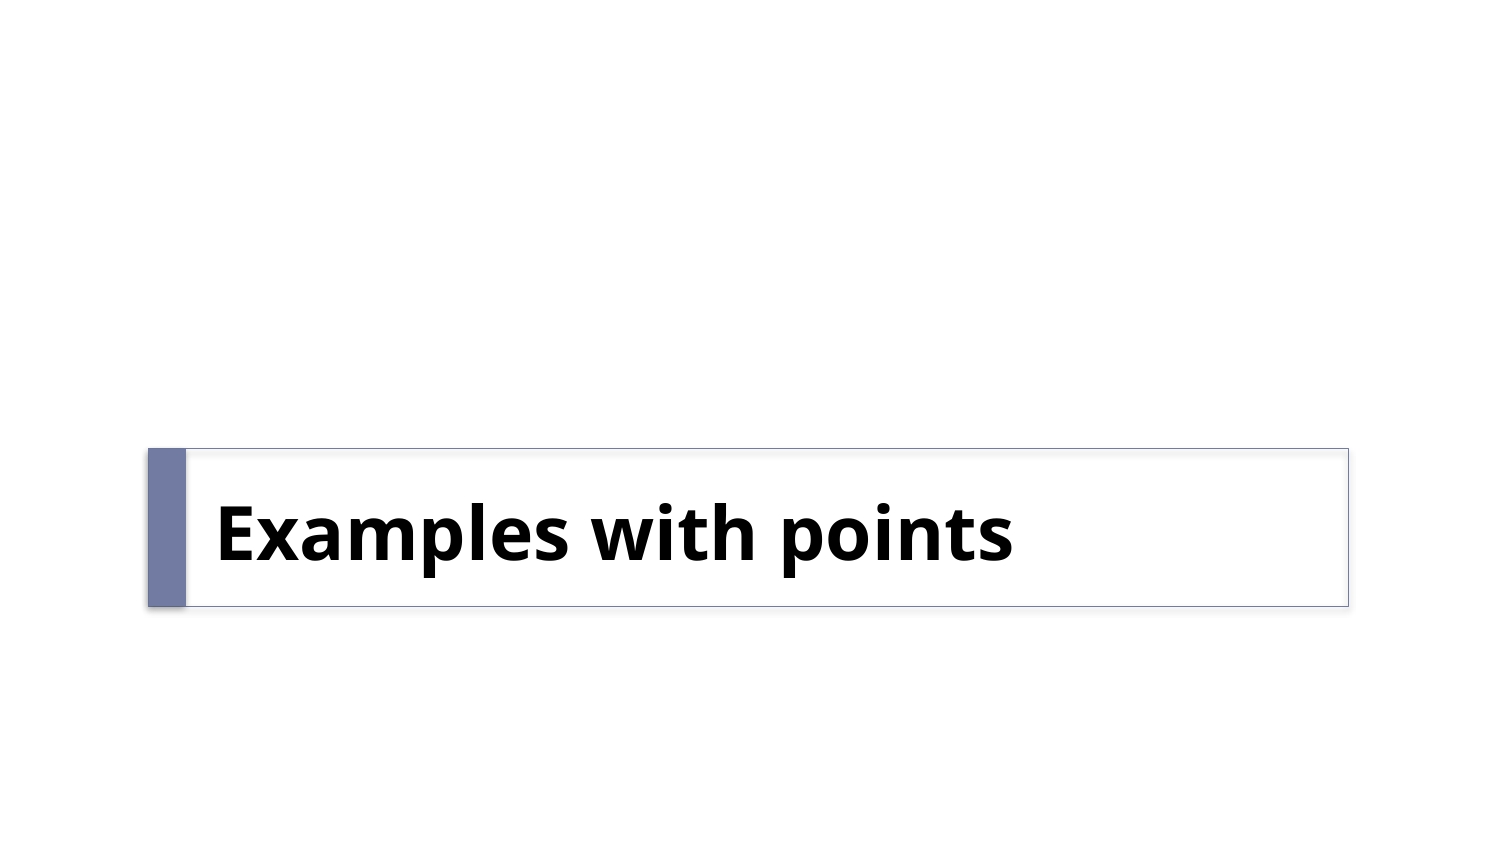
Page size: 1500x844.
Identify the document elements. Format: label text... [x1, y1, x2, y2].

title Examples with points [200, 478, 1325, 600]
